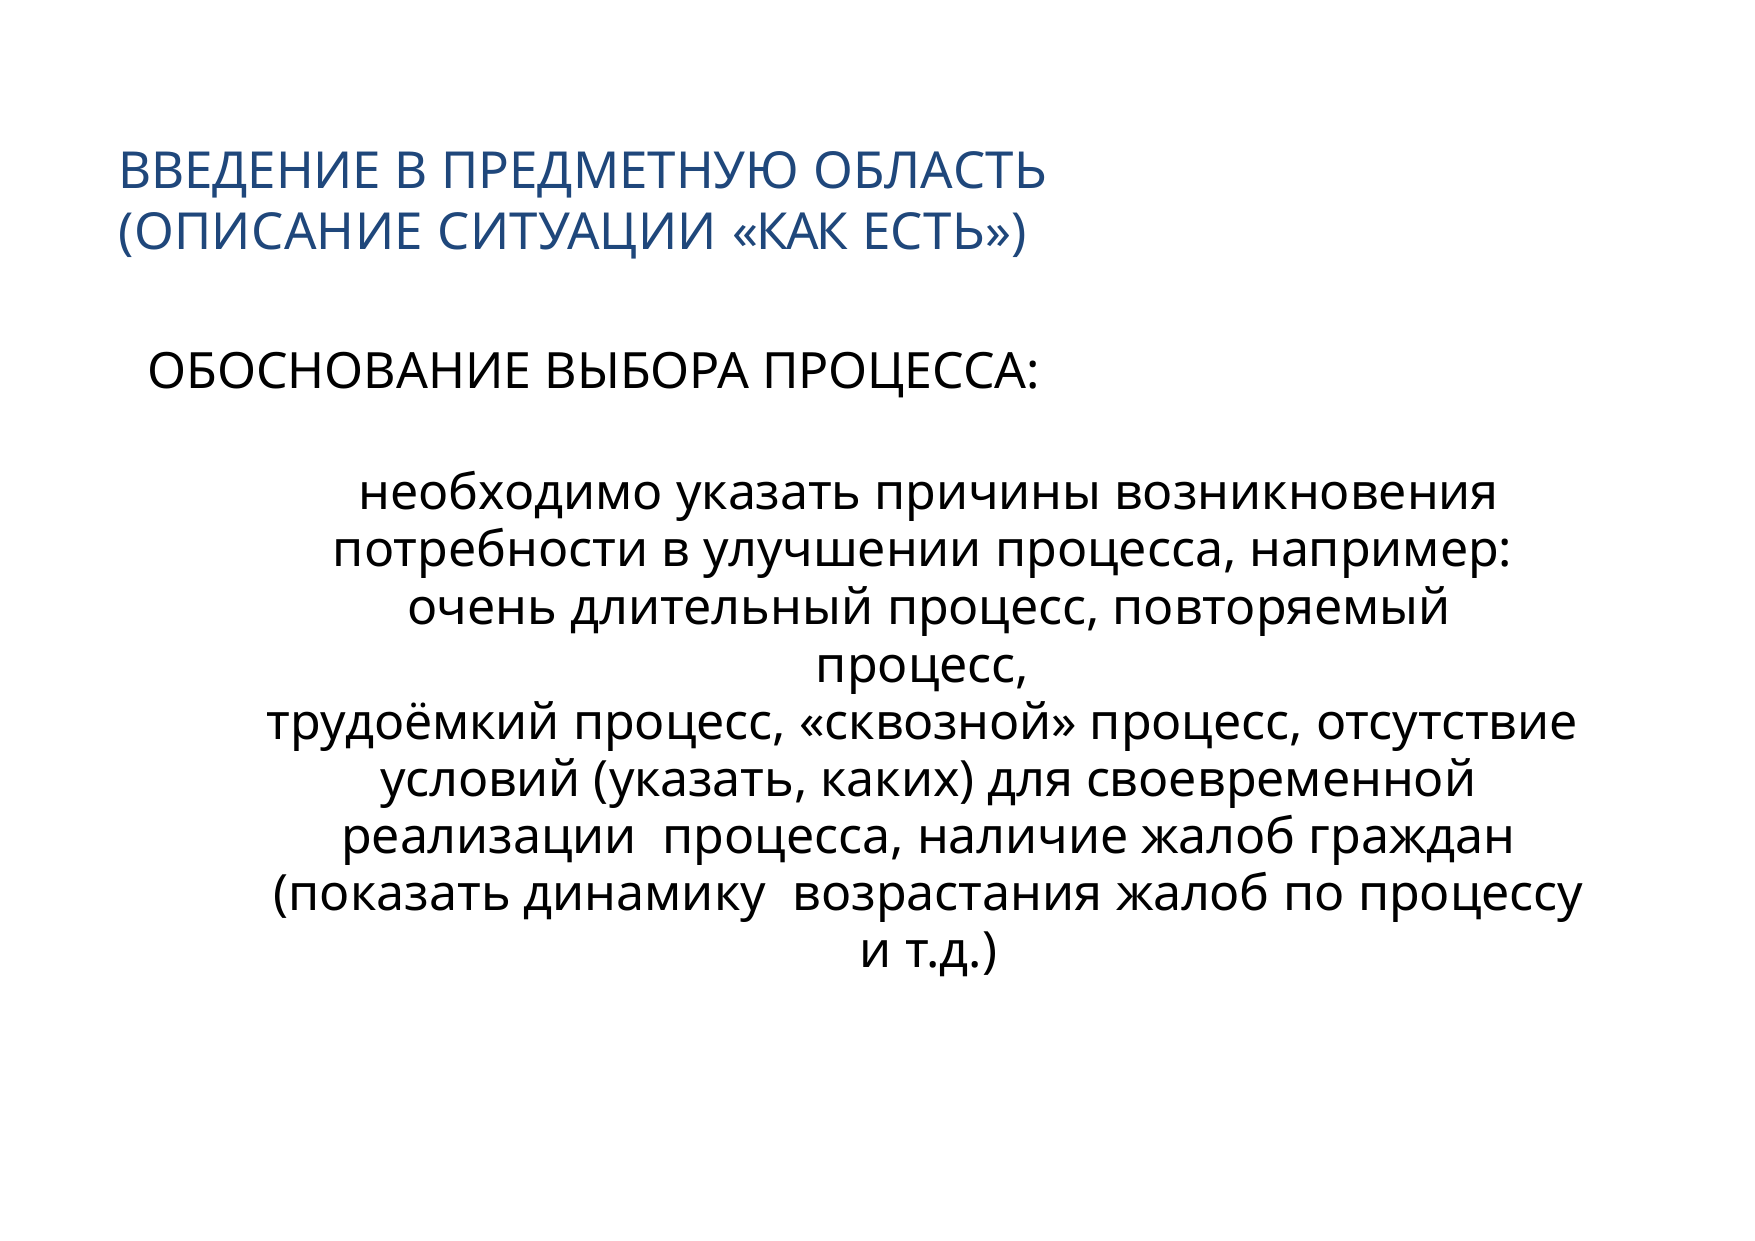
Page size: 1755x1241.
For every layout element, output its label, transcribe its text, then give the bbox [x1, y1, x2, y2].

text_box ОБОСНОВАНИЕ ВЫБОРА ПРОЦЕССА: необходимо указать причины возникновения потребности в улучшении процесса, например: очень длительный процесс, повторяемый процесс, трудоёмкий процесс, «сквозной» процесс, отсутствие условий (указать, каких) для своевременной реализации процесса, наличие жалоб граждан (показать динамику возрастания жалоб по процессу и т.д.) [145, 336, 1601, 979]
title ВВЕДЕНИЕ В ПРЕДМЕТНУЮ ОБЛАСТЬ (ОПИСАНИЕ СИТУАЦИИ «КАК ЕСТЬ») [116, 132, 1098, 346]
